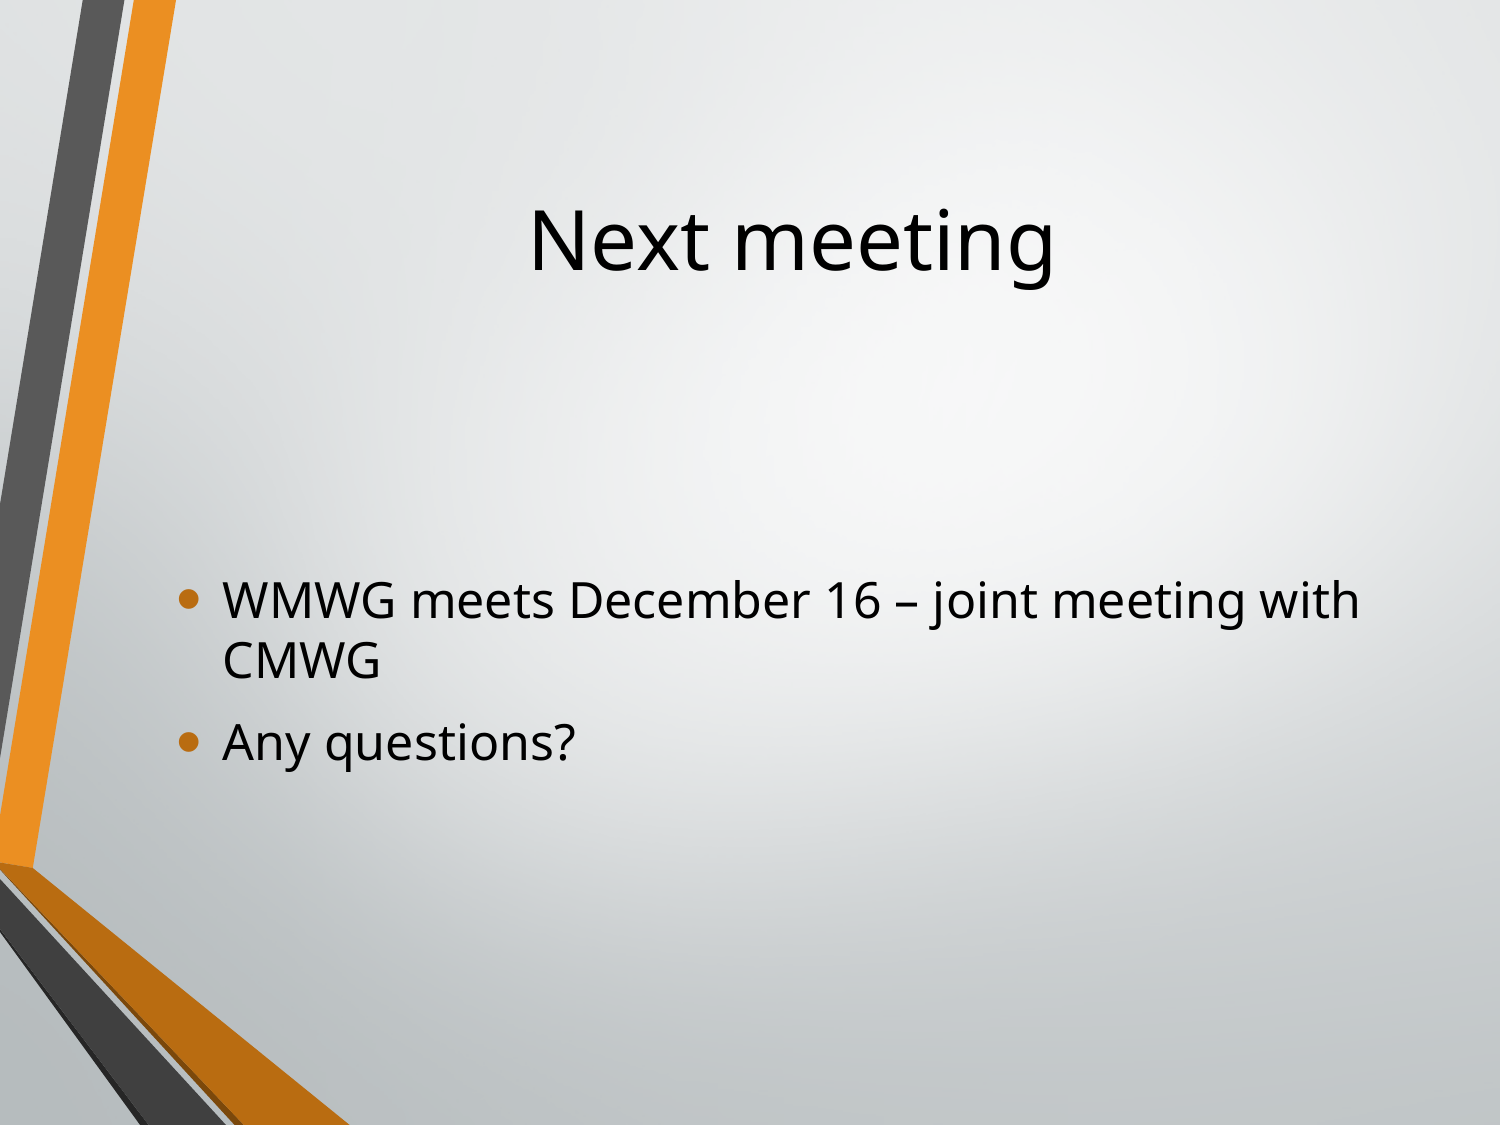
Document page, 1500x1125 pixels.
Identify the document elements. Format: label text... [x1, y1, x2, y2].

title Next meeting [161, 75, 1425, 400]
list WMWG meets December 16 – joint meeting with CMWG Any questions? [161, 437, 1425, 985]
